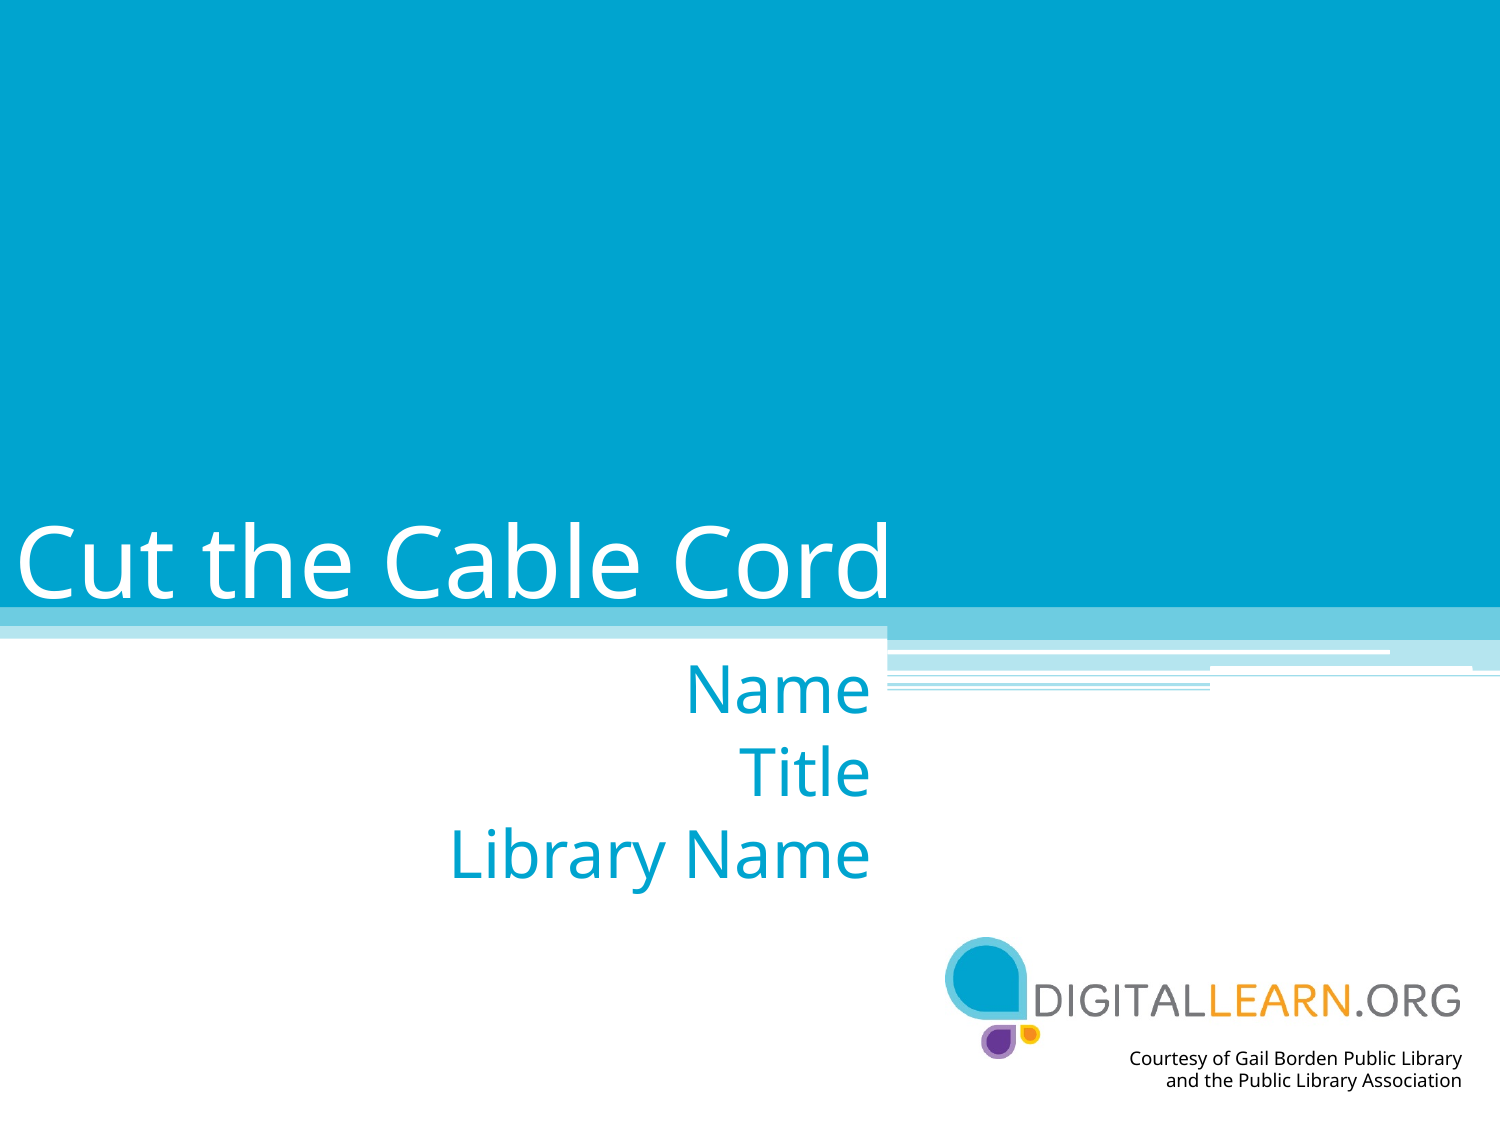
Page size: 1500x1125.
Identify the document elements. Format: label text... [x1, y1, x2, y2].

picture [945, 937, 1460, 1059]
title Cut the Cable Cord [0, 384, 1388, 626]
subtitle Name Title Library Name [75, 639, 888, 928]
text_box Courtesy of Gail Borden Public Library and the Public Library Association [726, 1038, 1477, 1099]
